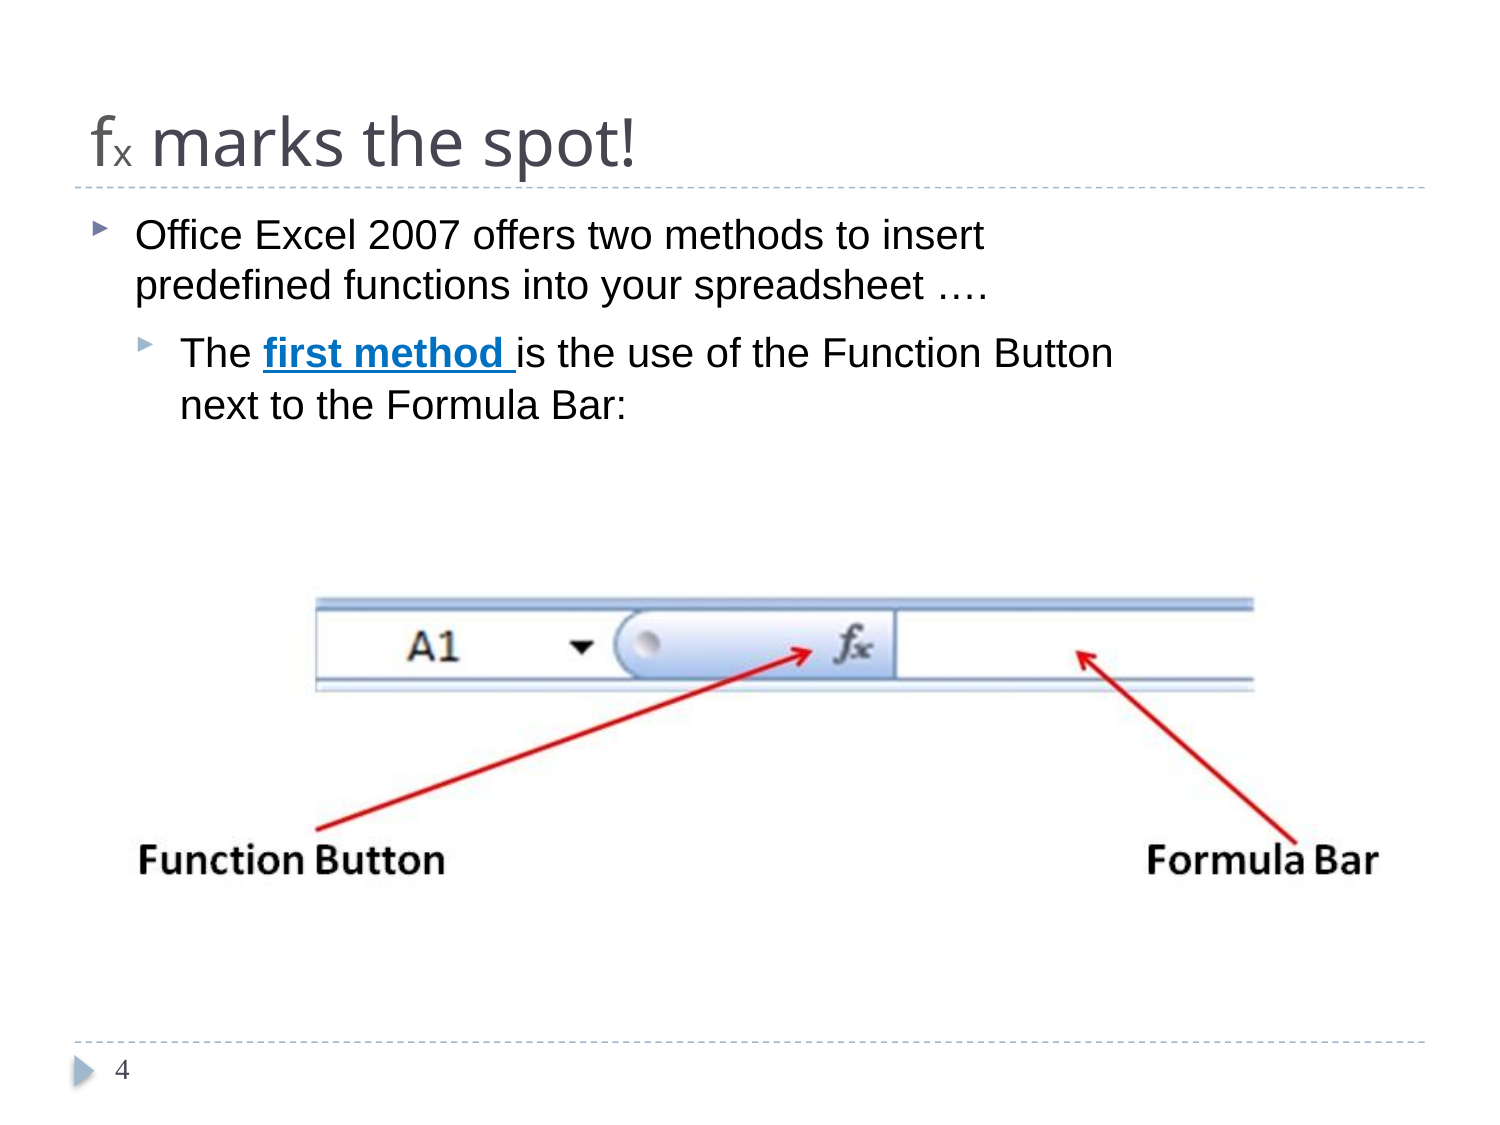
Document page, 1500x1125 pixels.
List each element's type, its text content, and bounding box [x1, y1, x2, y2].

title fx marks the spot! [74, 24, 1426, 188]
slide_number 4 [100, 1042, 426, 1103]
picture [92, 573, 1408, 923]
list Office Excel 2007 offers two methods to insert predefined functions into your spreadsheet …. The first method is the use of the Function Button next to the Formula Bar: [74, 199, 1426, 1011]
